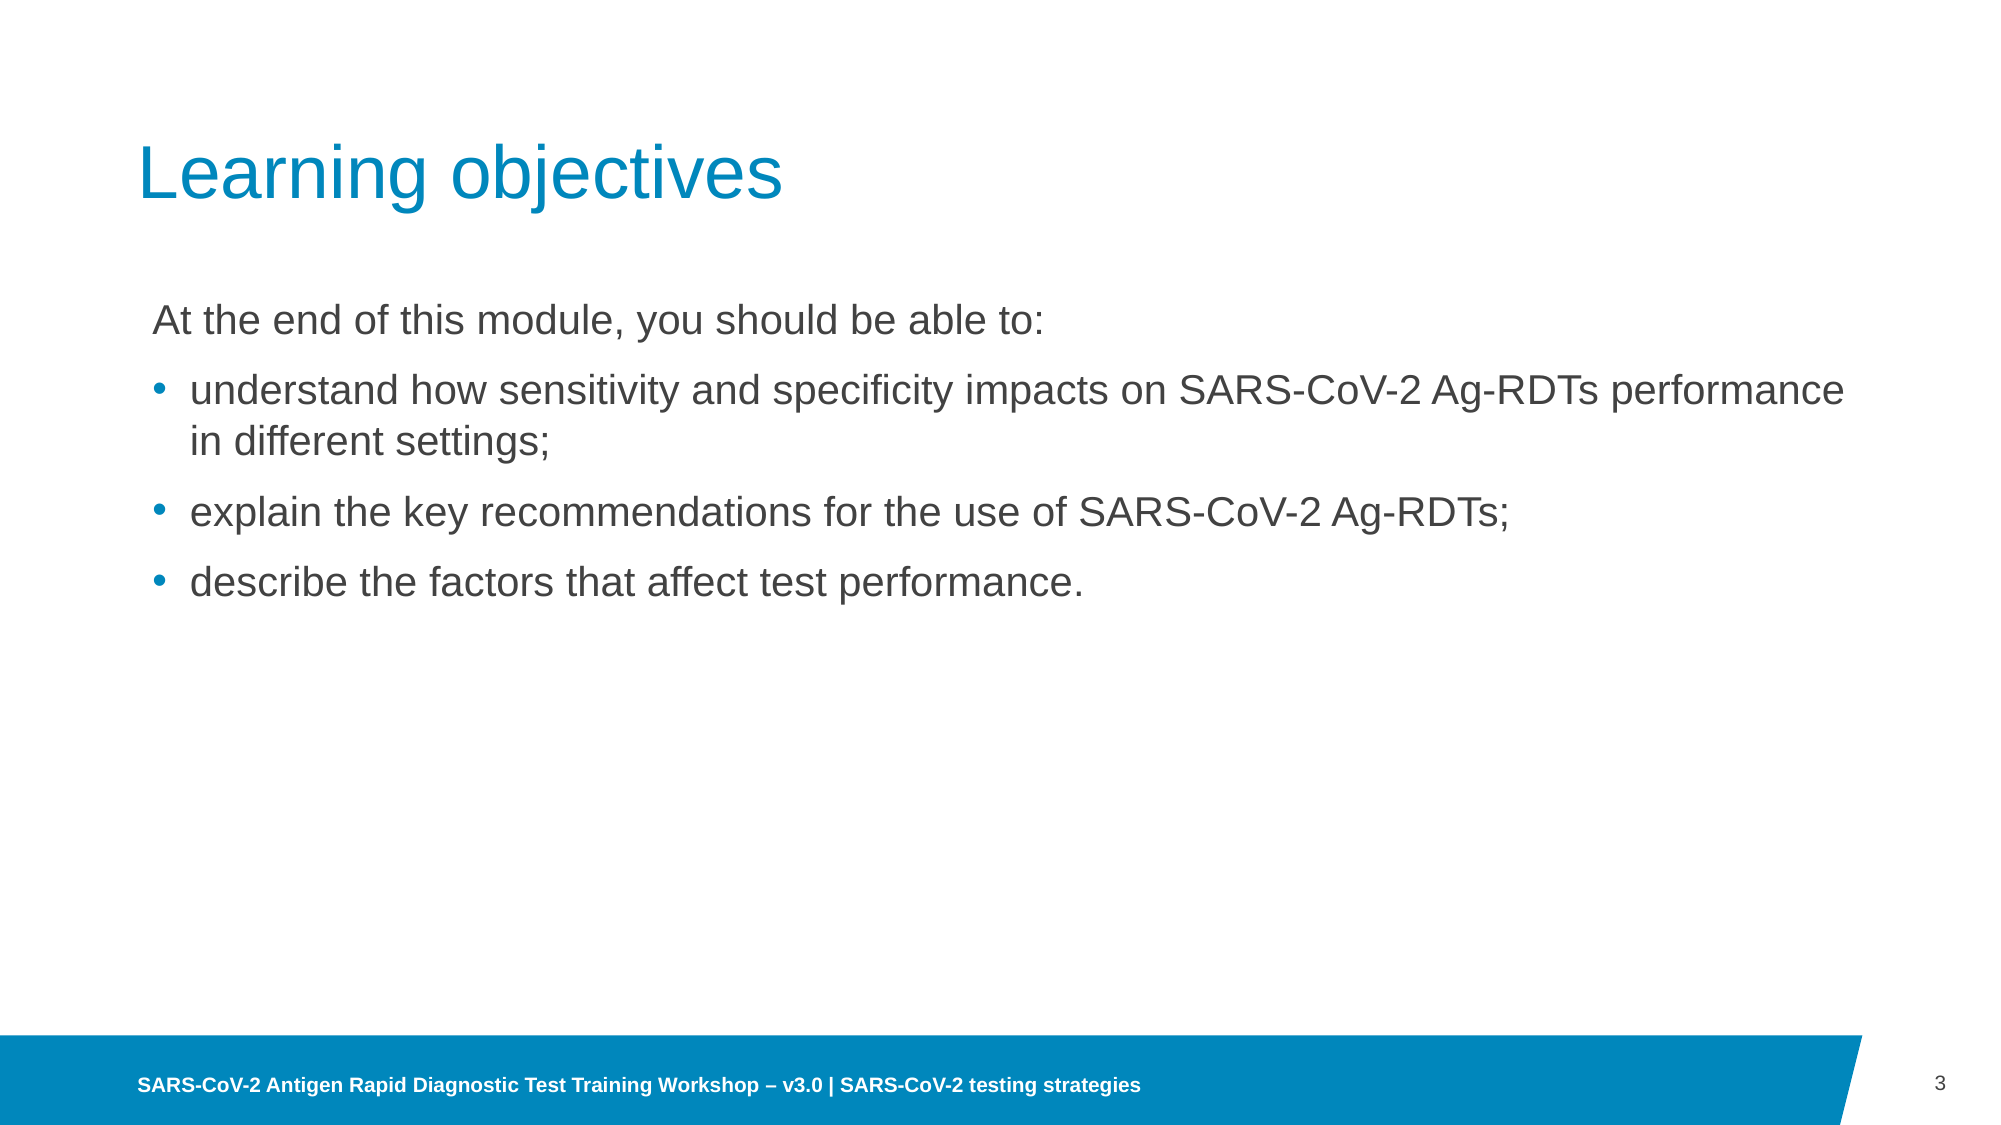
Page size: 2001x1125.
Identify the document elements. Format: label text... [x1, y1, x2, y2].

footer SARS-CoV-2 Antigen Rapid Diagnostic Test Training Workshop – v3.0 | SARS-CoV-2 testing strategies [137, 1042, 1338, 1125]
slide_number 3 [1862, 1035, 1947, 1125]
list At the end of this module, you should be able to: understand how sensitivity and specificity impacts on SARS-CoV-2 Ag-RDTs performance in different settings; explain the key recommendations for the use of SARS-CoV-2 Ag-RDTs; describe the factors that affect test performance. [137, 284, 1863, 1014]
title Learning objectives [137, 59, 1863, 215]
